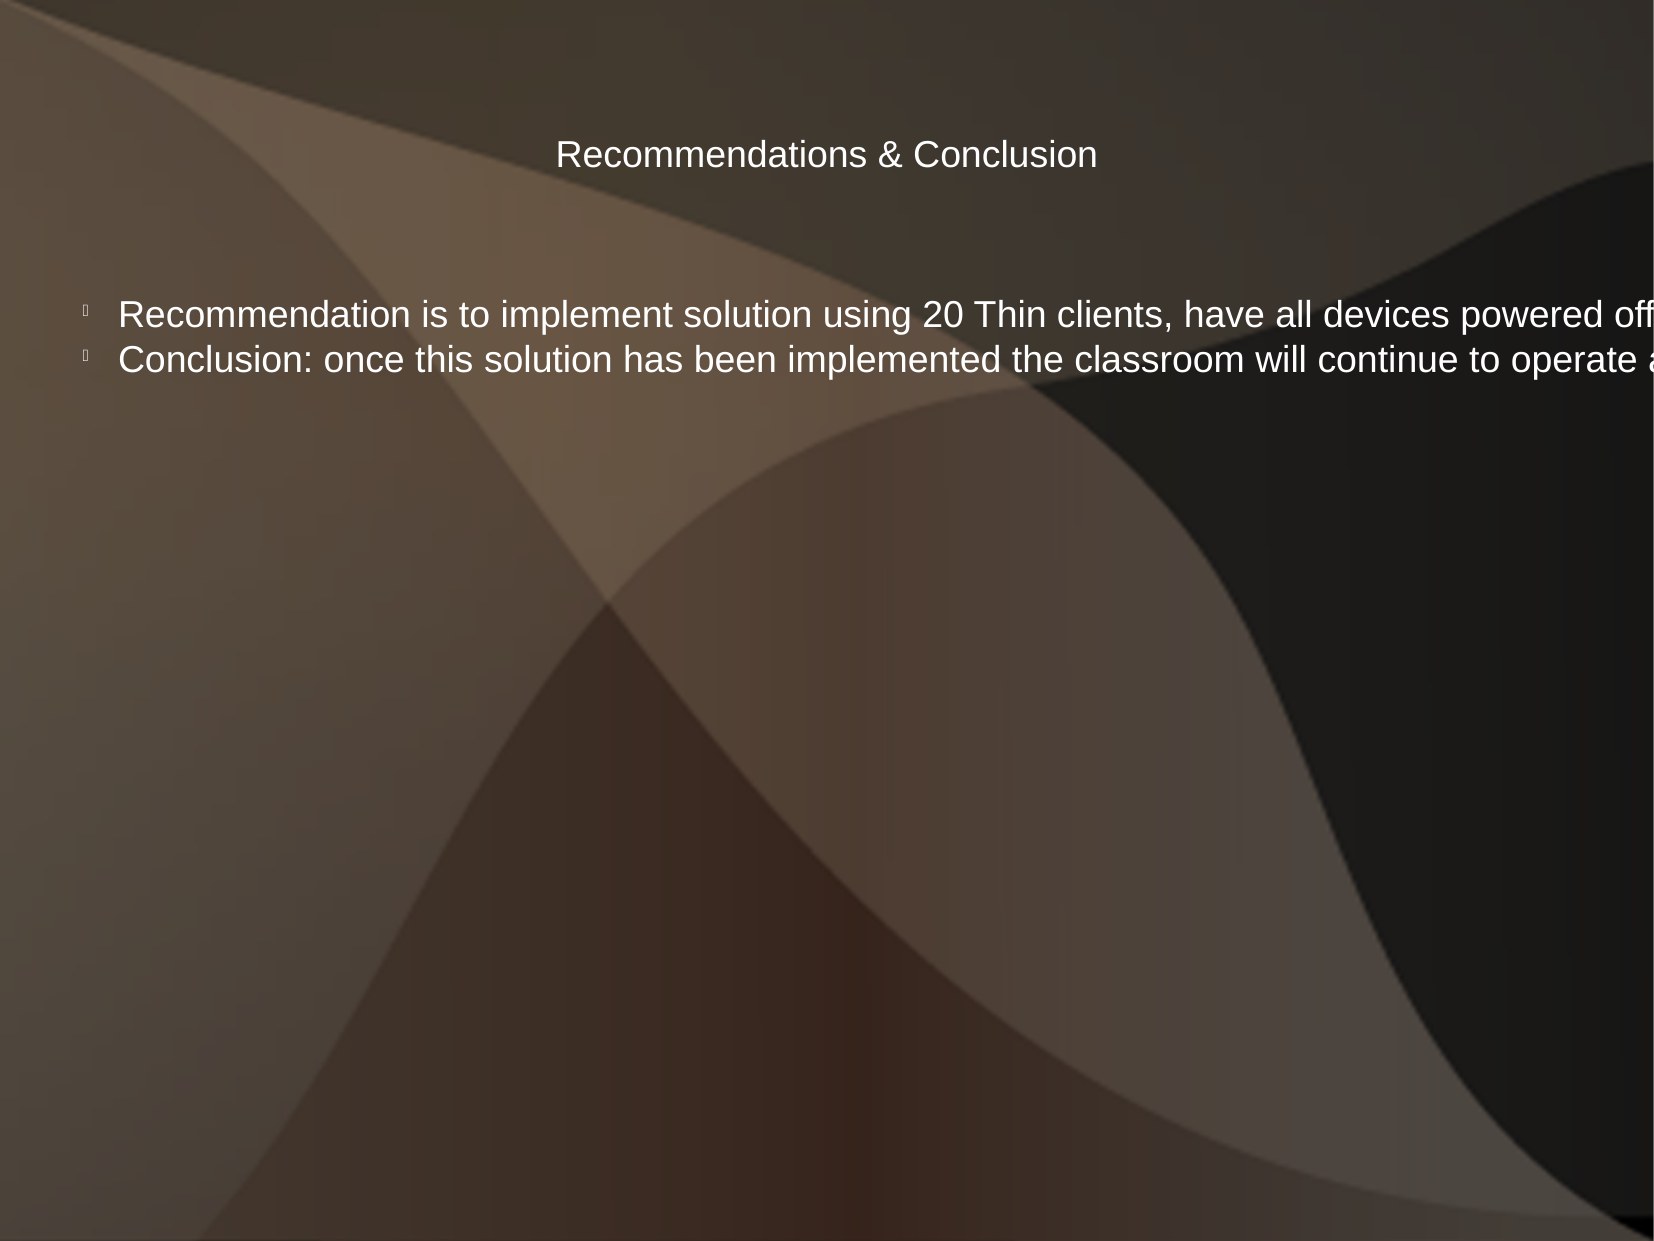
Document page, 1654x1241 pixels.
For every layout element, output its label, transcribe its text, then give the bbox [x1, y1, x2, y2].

picture [0, 0, 1654, 1241]
text_box Recommendations & Conclusion [82, 49, 1571, 257]
text_box Recommendation is to implement solution using 20 Thin clients, have all devices powered off after class from 3.30pm by using the Verismic Power management tool. Server to stay on until 4.30 performing backups and updates. Conclusion: once this solution has been implemented the classroom will continue to operate as normal, but with a much lower energy consumption and much less waste and carbon foot print. This class room can be used as an example to other business' that low energy devises do not take away from functionality. [82, 290, 1571, 1010]
